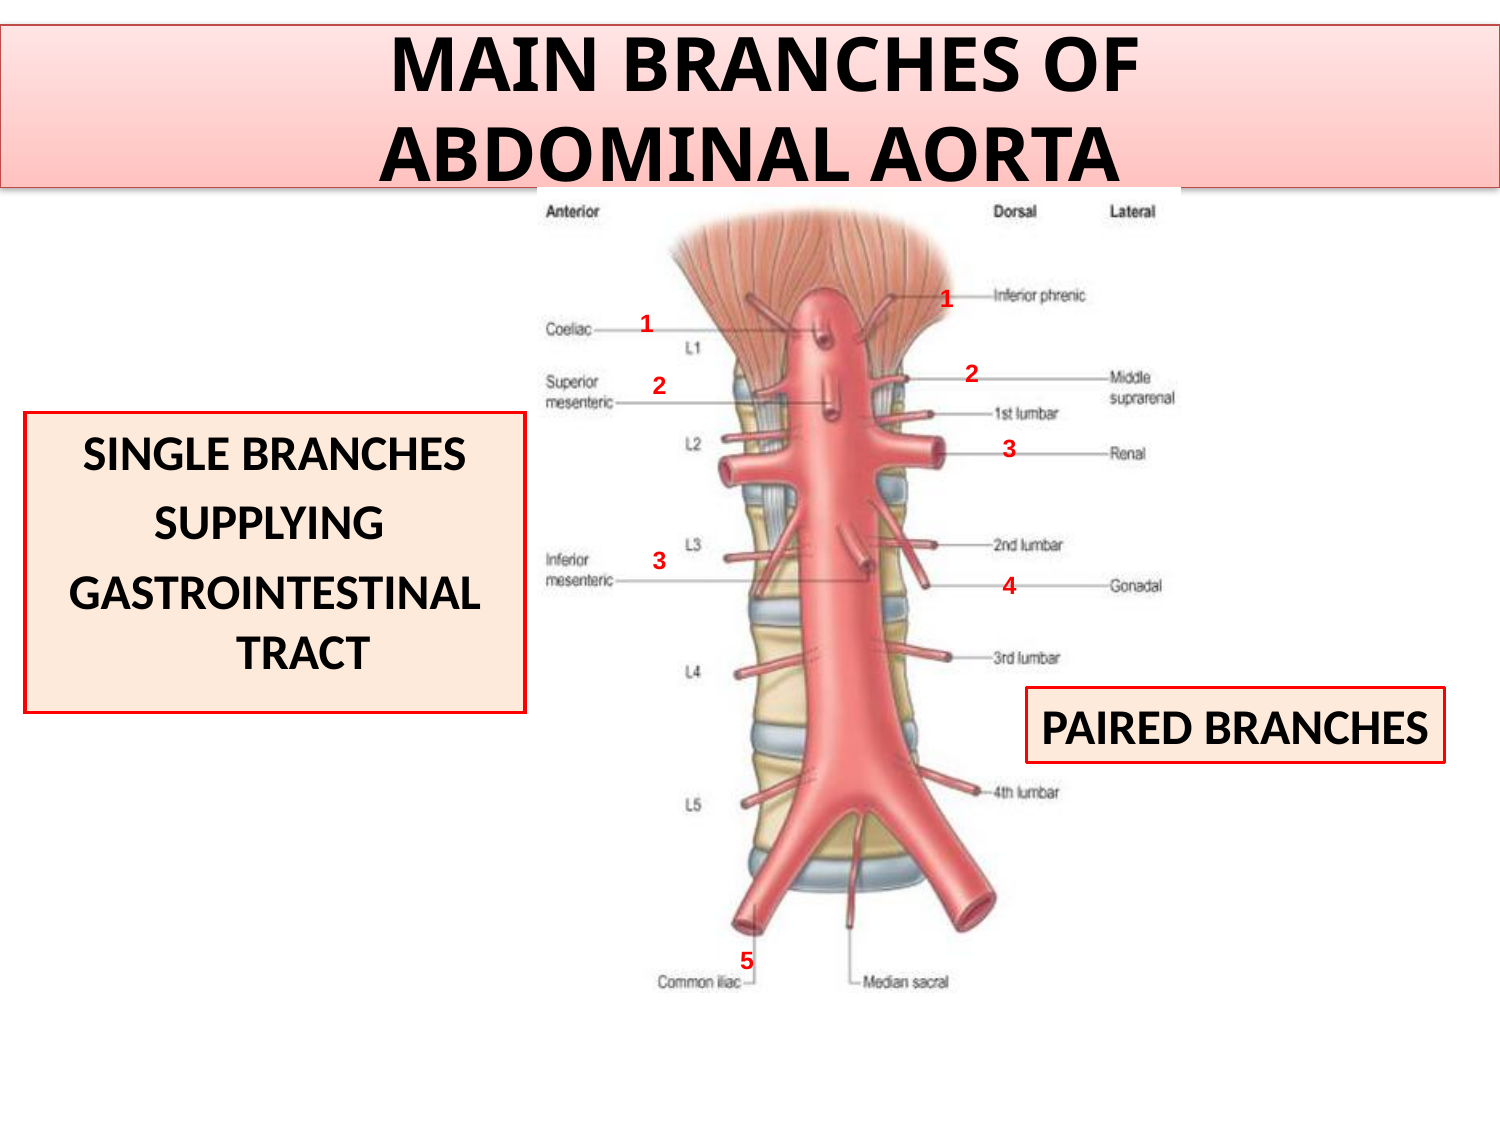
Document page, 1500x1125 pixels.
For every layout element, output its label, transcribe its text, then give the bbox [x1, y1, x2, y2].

list SINGLE BRANCHES SUPPLYING GASTROINTESTINAL TRACT [24, 412, 526, 713]
text_box PAIRED BRANCHES [1186, 687, 1445, 763]
title MAIN BRANCHES OF ABDOMINAL AORTA [0, 24, 1500, 188]
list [537, 187, 1182, 993]
